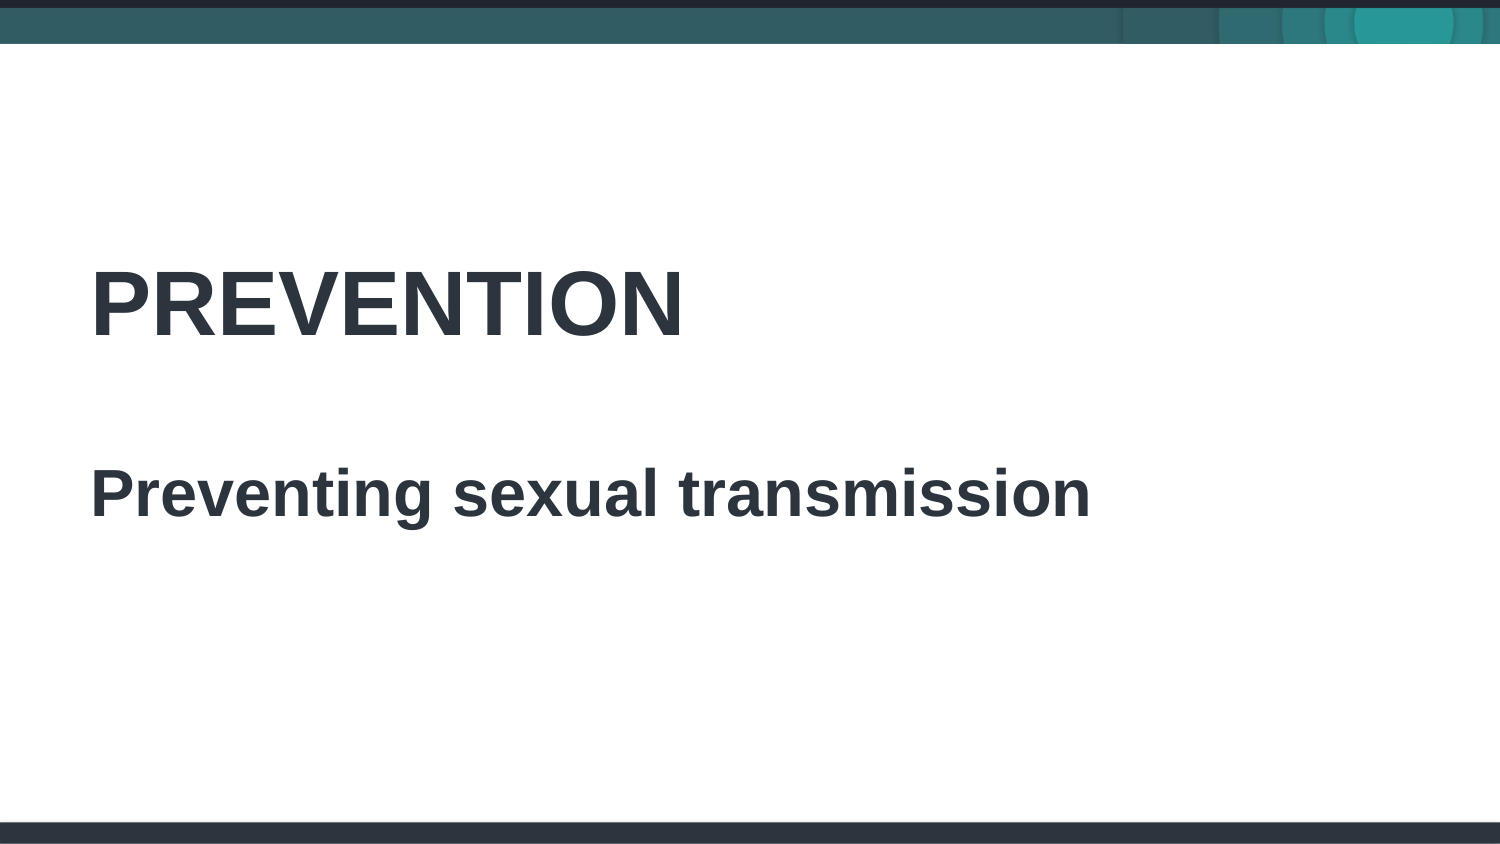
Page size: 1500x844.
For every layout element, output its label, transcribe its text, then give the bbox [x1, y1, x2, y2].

list Preventing sexual transmission [75, 457, 1350, 643]
picture [0, 0, 1500, 44]
title prevention [75, 257, 1350, 440]
